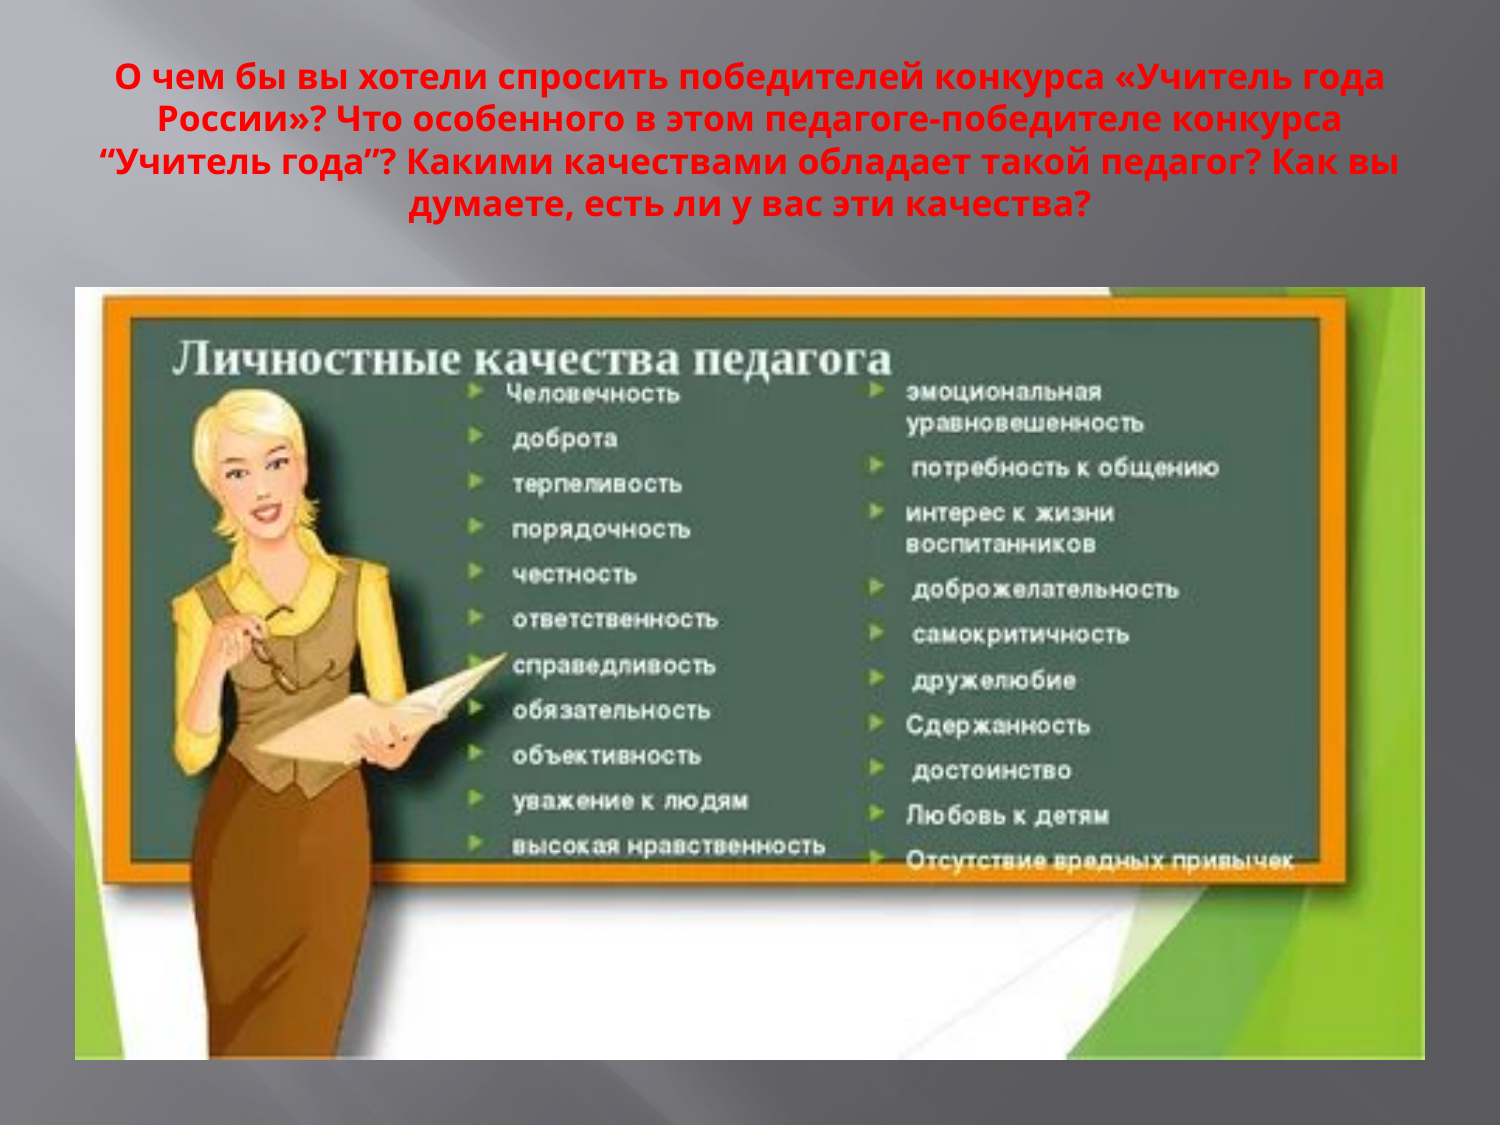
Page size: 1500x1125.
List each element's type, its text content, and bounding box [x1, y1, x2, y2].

picture [74, 287, 1426, 1060]
title О чем бы вы хотели спросить победителей конкурса «Учитель года России»? Что особенного в этом педагоге-победителе конкурса “Учитель года”? Какими качествами обладает такой педагог? Как вы думаете, есть ли у вас эти качества? [75, 45, 1425, 233]
